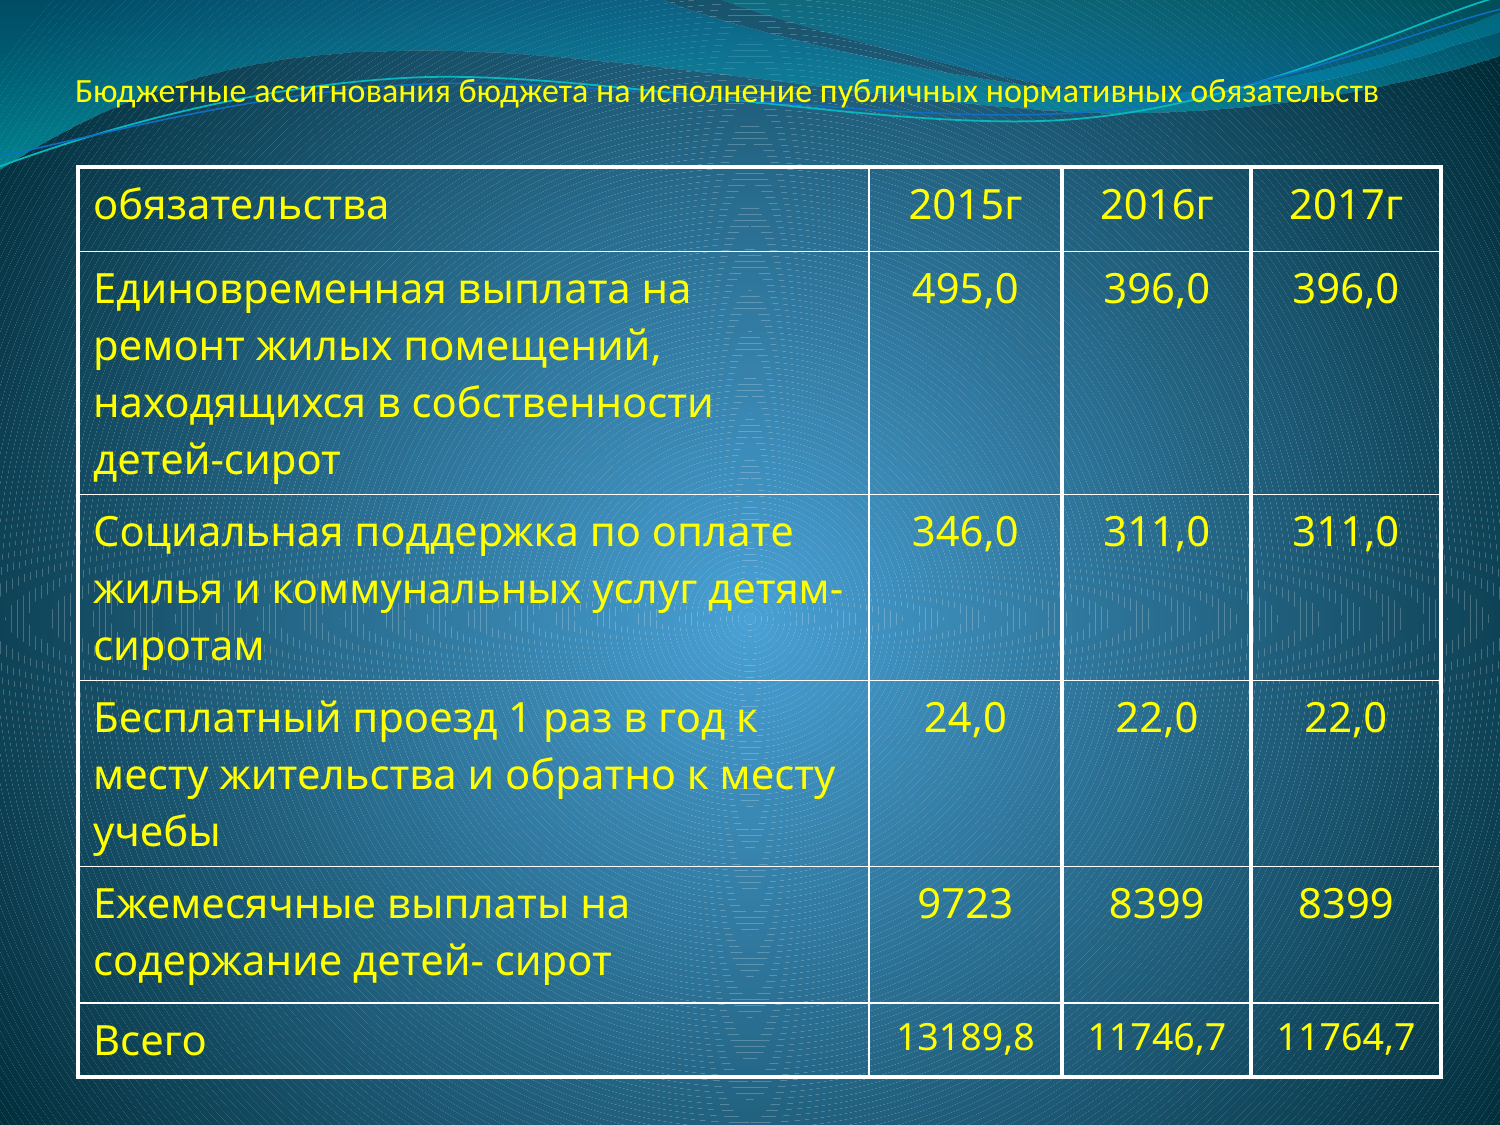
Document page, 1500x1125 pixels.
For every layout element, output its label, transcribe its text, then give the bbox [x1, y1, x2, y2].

table_cell 396,0 [1064, 252, 1249, 494]
table_cell Единовременная выплата на ремонт жилых помещений, находящихся в собственности детей-сирот [80, 252, 868, 494]
table_cell Социальная поддержка по оплате жилья и коммунальных услуг детям-сиротам [80, 495, 868, 680]
table_cell 495,0 [870, 252, 1060, 494]
table_header обязательства [80, 169, 868, 251]
table_cell 311,0 [1253, 495, 1439, 680]
title Бюджетные ассигнования бюджета на исполнение публичных нормативных обязательств [75, 45, 1425, 110]
table_cell 22,0 [1064, 681, 1249, 866]
table_header 2017г [1253, 169, 1439, 251]
table_cell 9723 [870, 867, 1060, 1002]
table_cell 8399 [1064, 867, 1249, 1002]
table_header 2016г [1064, 169, 1249, 251]
table_cell 24,0 [870, 681, 1060, 866]
table_cell Ежемесячные выплаты на содержание детей- сирот [80, 867, 868, 1002]
table_cell Всего [80, 1004, 868, 1075]
table_cell 346,0 [870, 495, 1060, 680]
table_cell 311,0 [1064, 495, 1249, 680]
table_cell 11764,7 [1253, 1004, 1439, 1075]
table_header 2015г [870, 169, 1060, 251]
table_cell 11746,7 [1064, 1004, 1249, 1075]
table_cell 22,0 [1253, 681, 1439, 866]
table_cell 396,0 [1253, 252, 1439, 494]
table_cell 13189,8 [870, 1004, 1060, 1075]
table_cell Бесплатный проезд 1 раз в год к месту жительства и обратно к месту учебы [80, 681, 868, 866]
table_cell 8399 [1253, 867, 1439, 1002]
